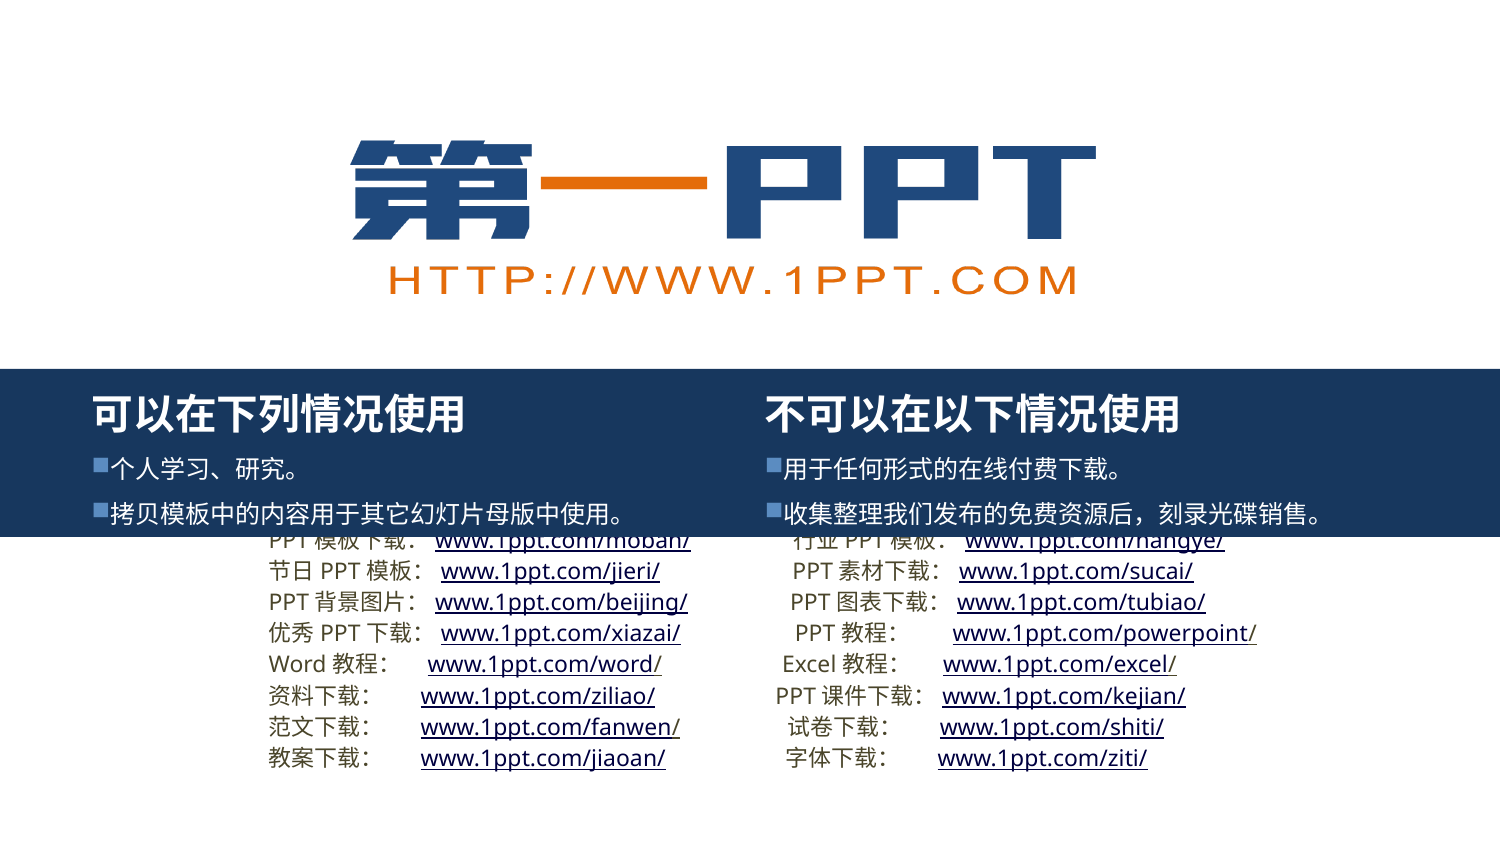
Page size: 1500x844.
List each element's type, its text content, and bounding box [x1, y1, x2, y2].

text_box [0, 368, 1500, 537]
text_box PPT模板下载：www.1ppt.com/moban/ 行业PPT模板：www.1ppt.com/hangye/ 节日PPT模板：www.1ppt.com/jieri/ PPT素材下载：www.1ppt.com/sucai/ PPT背景图片：www.1ppt.com/beijing/ PPT图表下载：www.1ppt.com/tubiao/ 优秀PPT下载：www.1ppt.com/xiazai/ PPT教程： www.1ppt.com/powerpoint/ Word教程： www.1ppt.com/word/ Excel教程： www.1ppt.com/excel/ 资料下载： www.1ppt.com/ziliao/ PPT课件下载：www.1ppt.com/kejian/ 范文下载： www.1ppt.com/fanwen/ 试卷下载： www.1ppt.com/shiti/ 教案下载： www.1ppt.com/jiaoan/ 字体下载： www.1ppt.com/ziti/ [252, 572, 1315, 756]
text_box 可以在下列情况使用 个人学习、研究。 拷贝模板中的内容用于其它幻灯片母版中使用。 [76, 381, 750, 581]
text_box 不可以在以下情况使用 用于任何形式的在线付费下载。 收集整理我们发布的免费资源后，刻录光碟销售。 [750, 381, 1424, 572]
picture [239, 43, 1211, 334]
